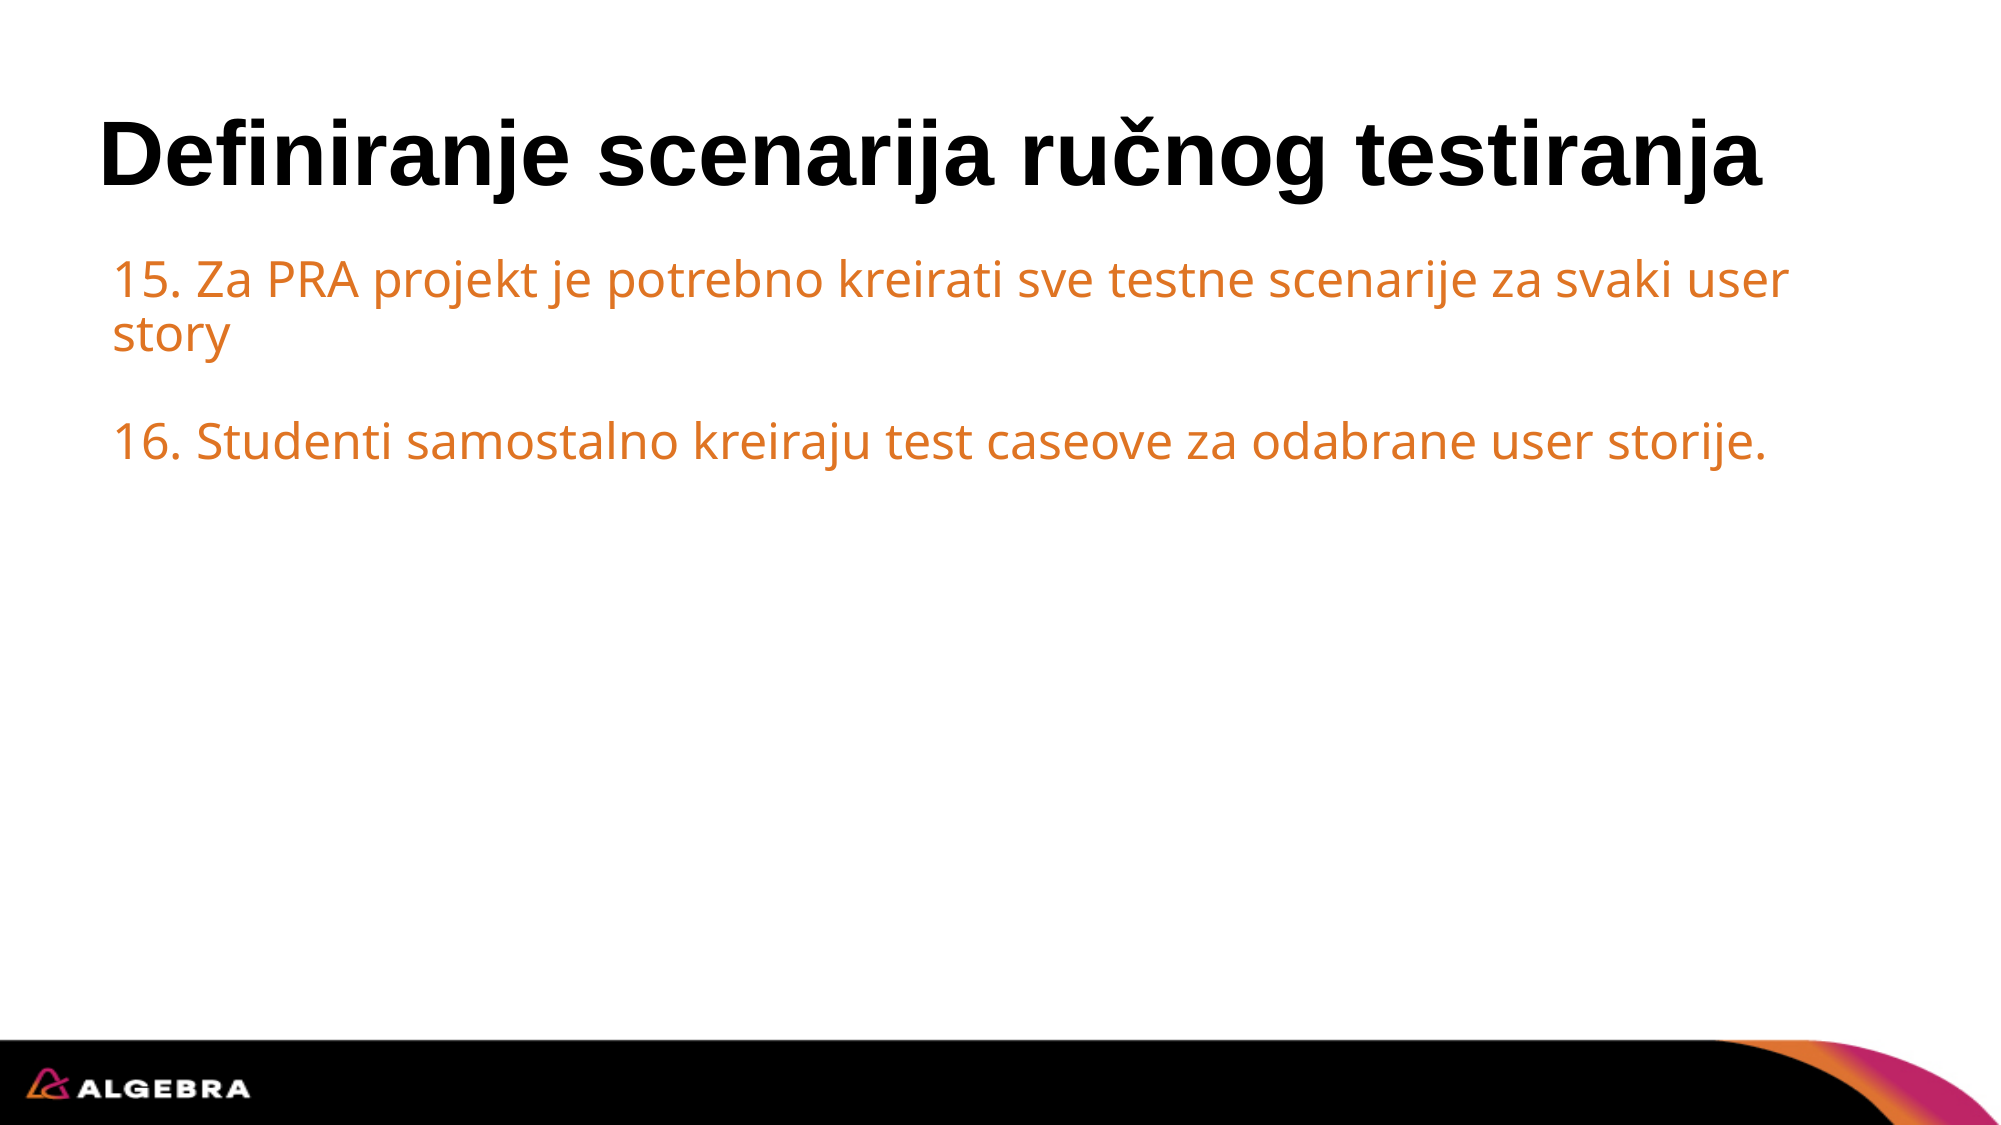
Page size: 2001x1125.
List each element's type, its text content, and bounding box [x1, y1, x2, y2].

picture [0, 0, 2001, 1125]
title Definiranje scenarija ručnog testiranja [98, 81, 1910, 213]
list 15. Za PRA projekt je potrebno kreirati sve testne scenarije za svaki user story 16. Studenti samostalno kreiraju test caseove za odabrane user storije. [98, 246, 1908, 991]
